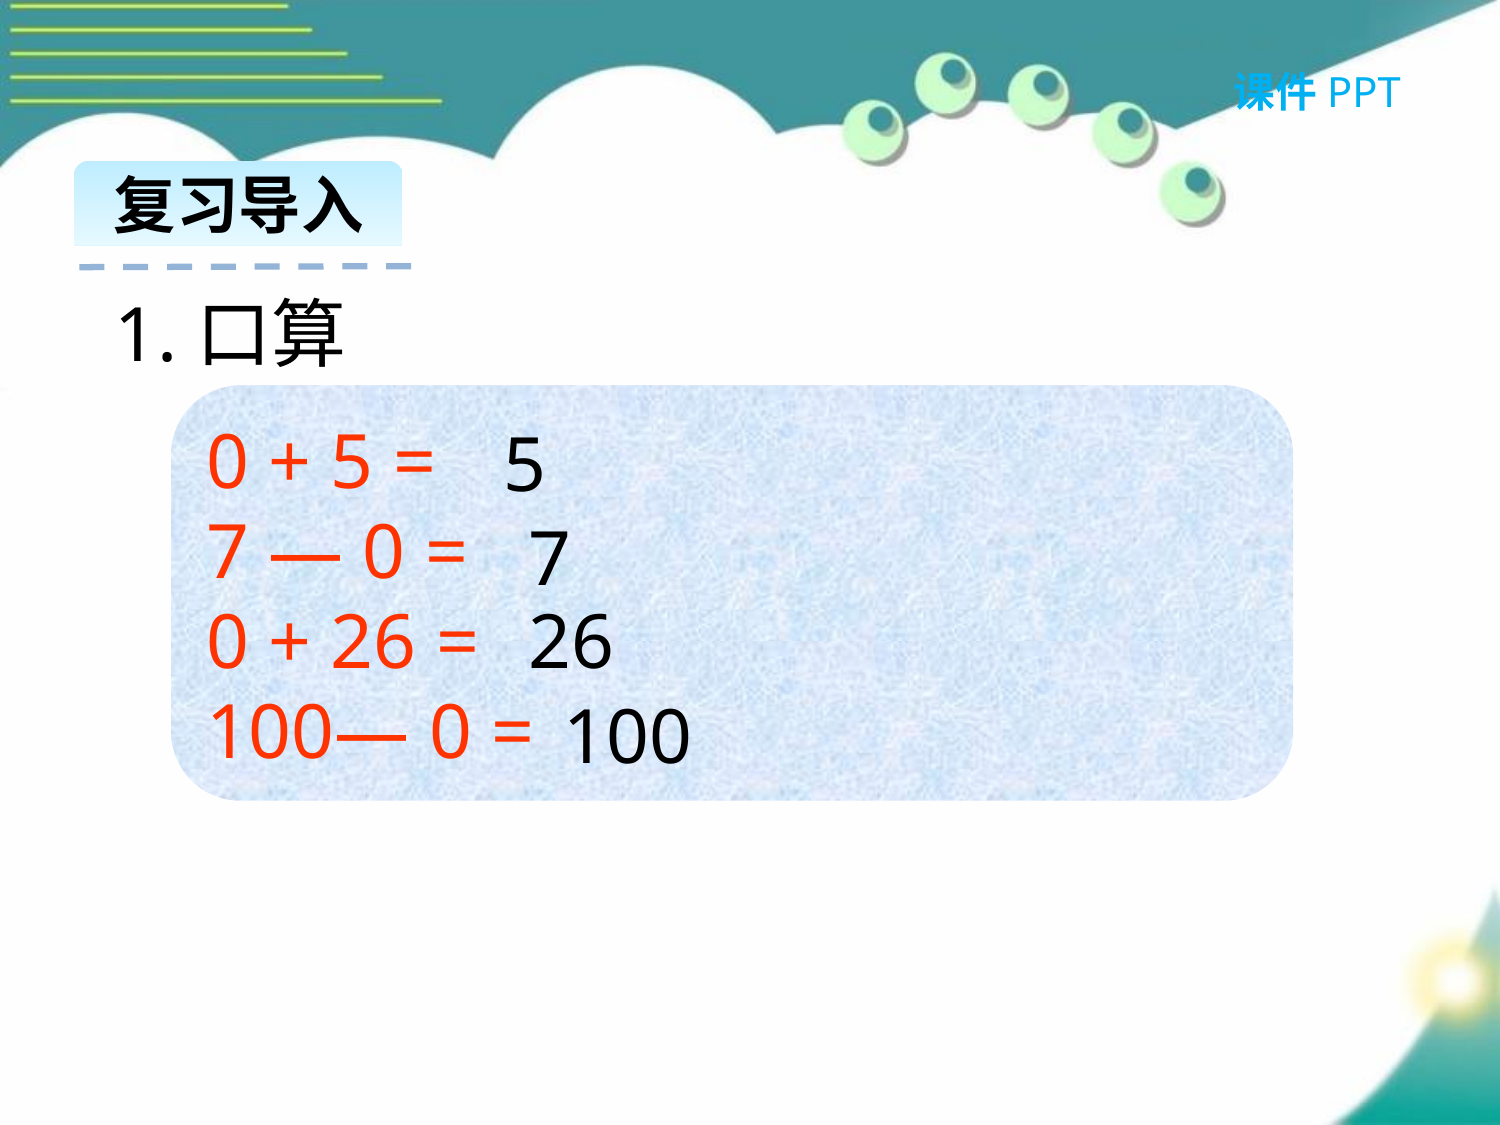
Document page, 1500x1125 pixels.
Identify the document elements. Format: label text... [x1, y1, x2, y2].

text_box 7 [513, 503, 657, 586]
text_box 5 [489, 408, 632, 514]
text_box 26 [513, 586, 657, 691]
text_box 复习导入 [74, 160, 403, 246]
text_box 课件PPT [1218, 58, 1418, 124]
text_box 0 + 5 = 7 — 0 = 0 + 26 = 100— 0 = [171, 385, 1294, 801]
picture [0, 0, 1500, 1125]
text_box 100 [549, 680, 763, 786]
text_box 1.口算 [100, 278, 848, 384]
